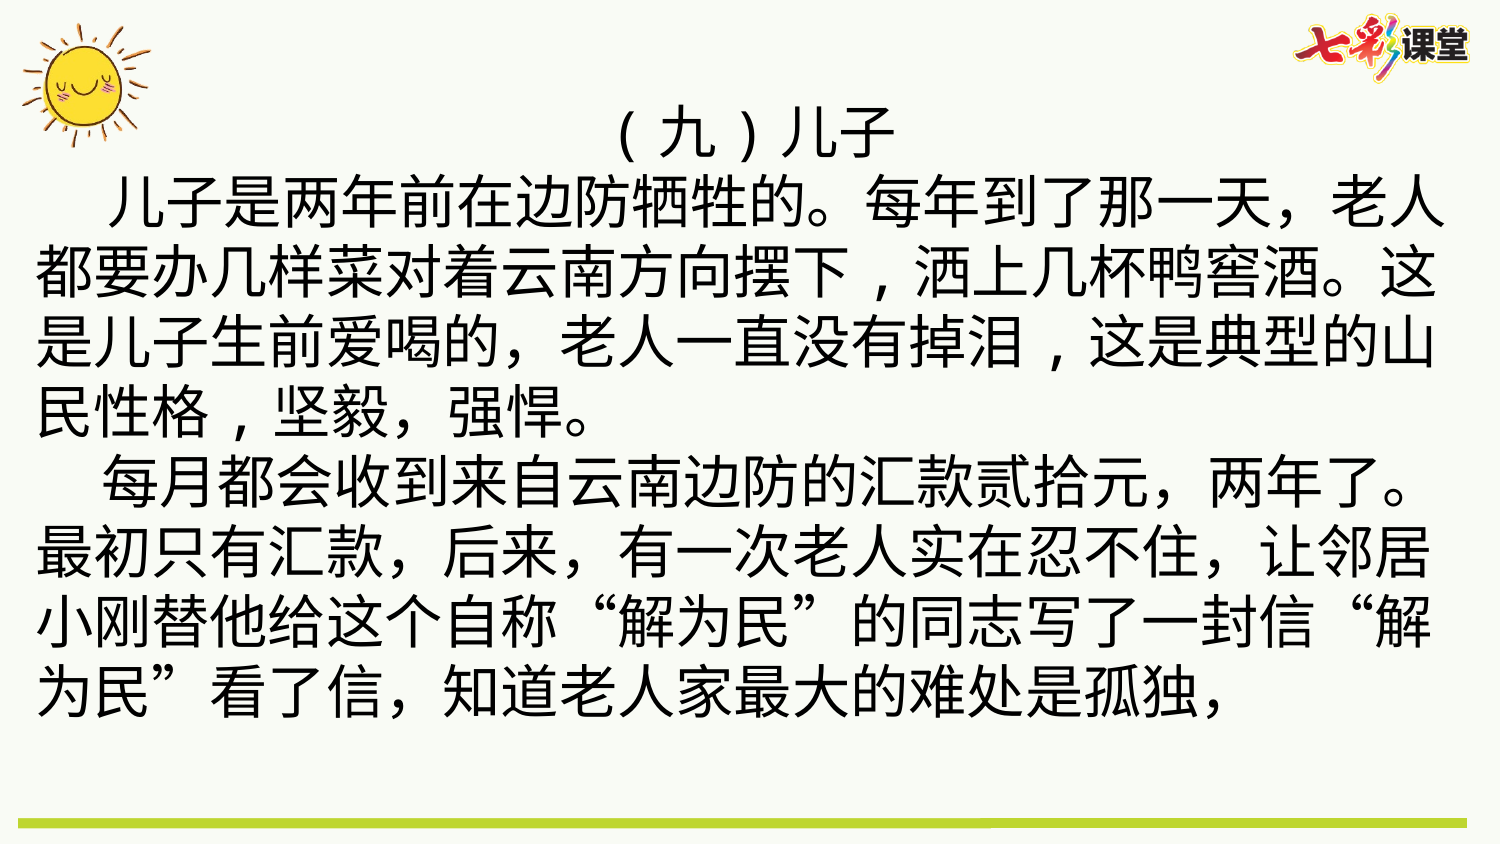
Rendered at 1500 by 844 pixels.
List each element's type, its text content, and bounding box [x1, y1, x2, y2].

picture [0, 0, 173, 172]
picture [18, 771, 1467, 844]
text_box (九)儿子 儿子是两年前在边防牺牲的。每年到了那一天，老人都要办几样菜对着云南方向摆下,洒上几杯鸭窖酒。这是儿子生前爱喝的，老人一直没有掉泪,这是典型的山民性格,坚毅，强悍。 每月都会收到来自云南边防的汇款贰拾元，两年了。最初只有汇款，后来，有一次老人实在忍不住，让邻居小刚替他给这个自称“解为民”的同志写了一封信“解为民”看了信，知道老人家最大的难处是孤独， [20, 87, 1487, 733]
picture [1291, 9, 1472, 87]
